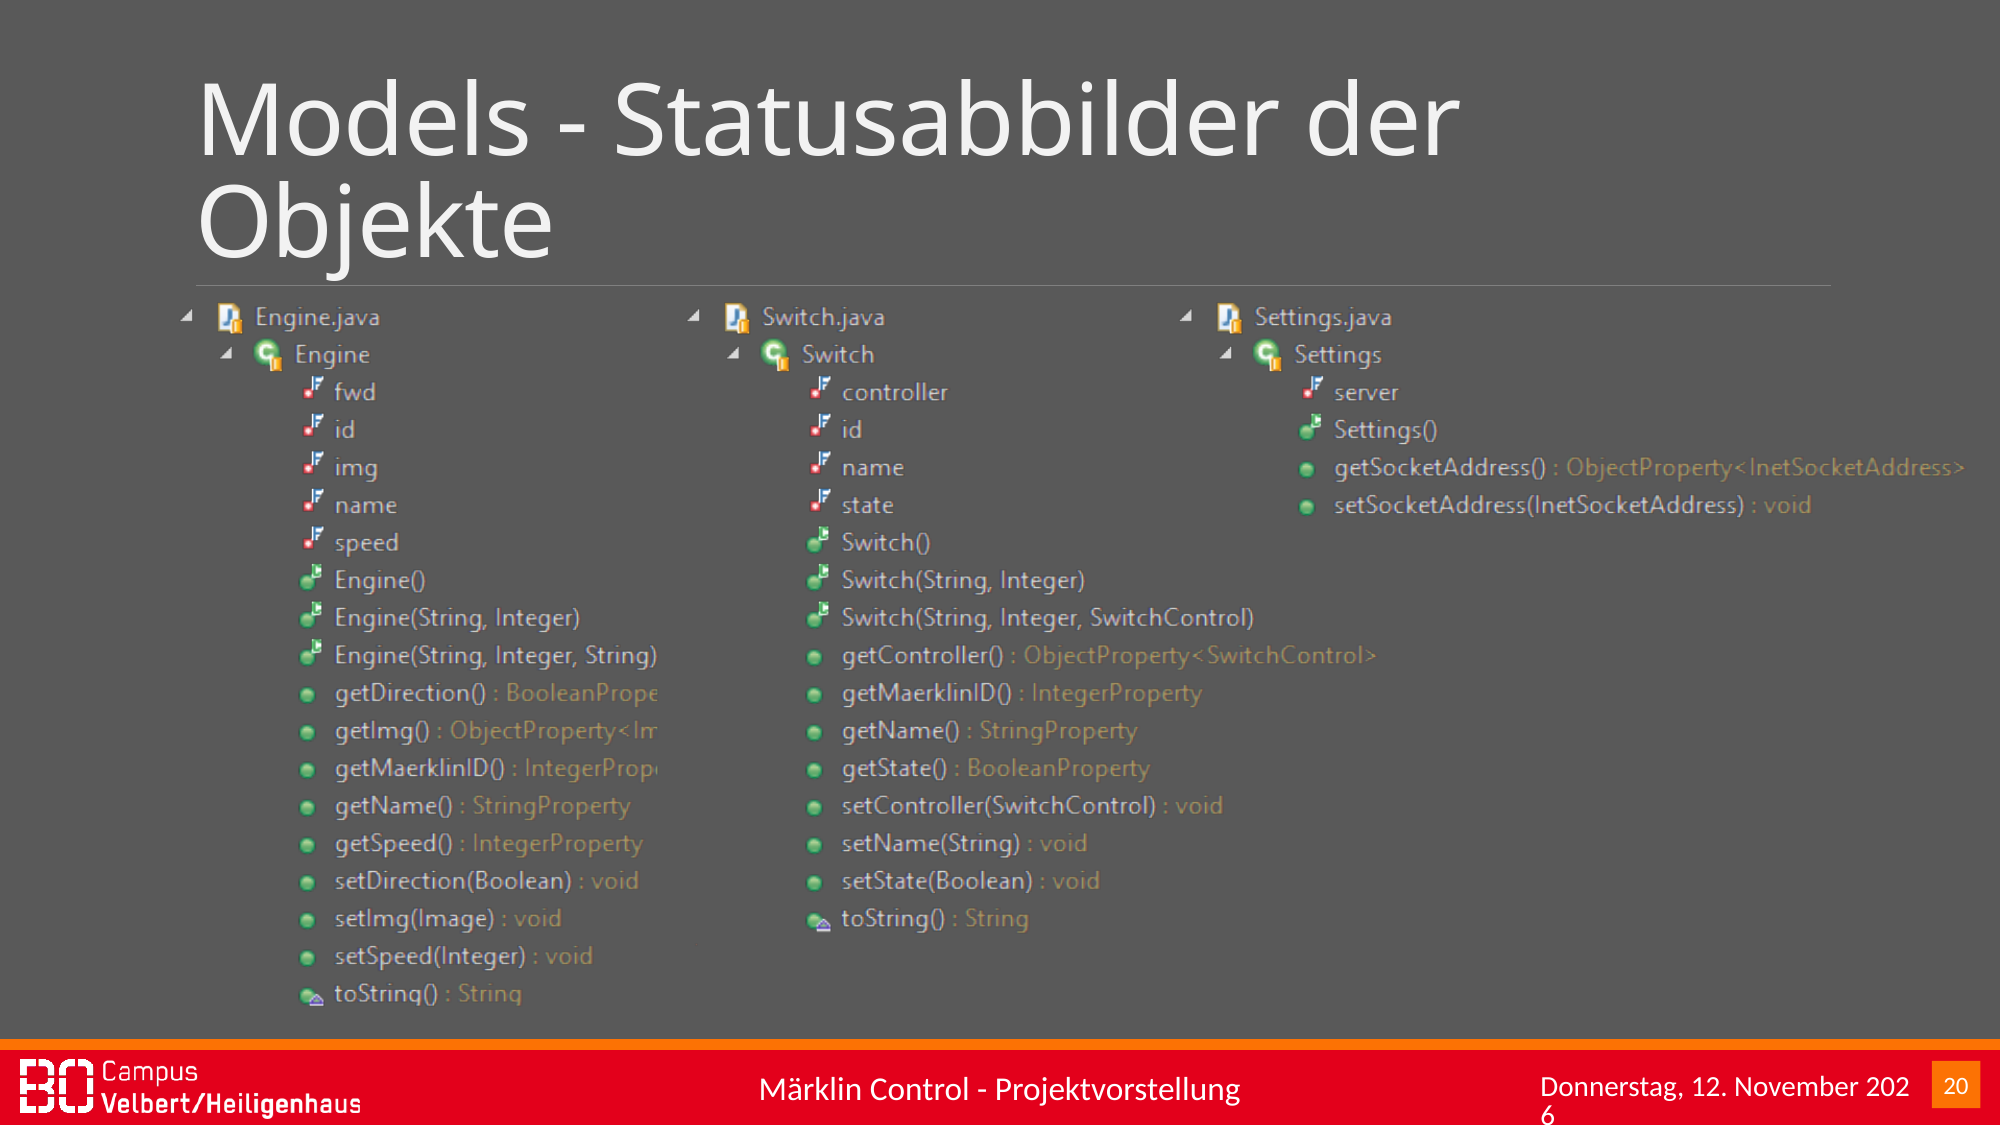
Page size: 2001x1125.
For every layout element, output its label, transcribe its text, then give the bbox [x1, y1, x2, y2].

picture [19, 1059, 94, 1113]
slide_number 20 [1931, 1060, 1981, 1109]
picture [101, 1057, 365, 1120]
title Models - Statusabbilder der Objekte [180, 47, 1830, 285]
picture [46, 300, 2000, 1039]
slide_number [1525, 1054, 1931, 1115]
